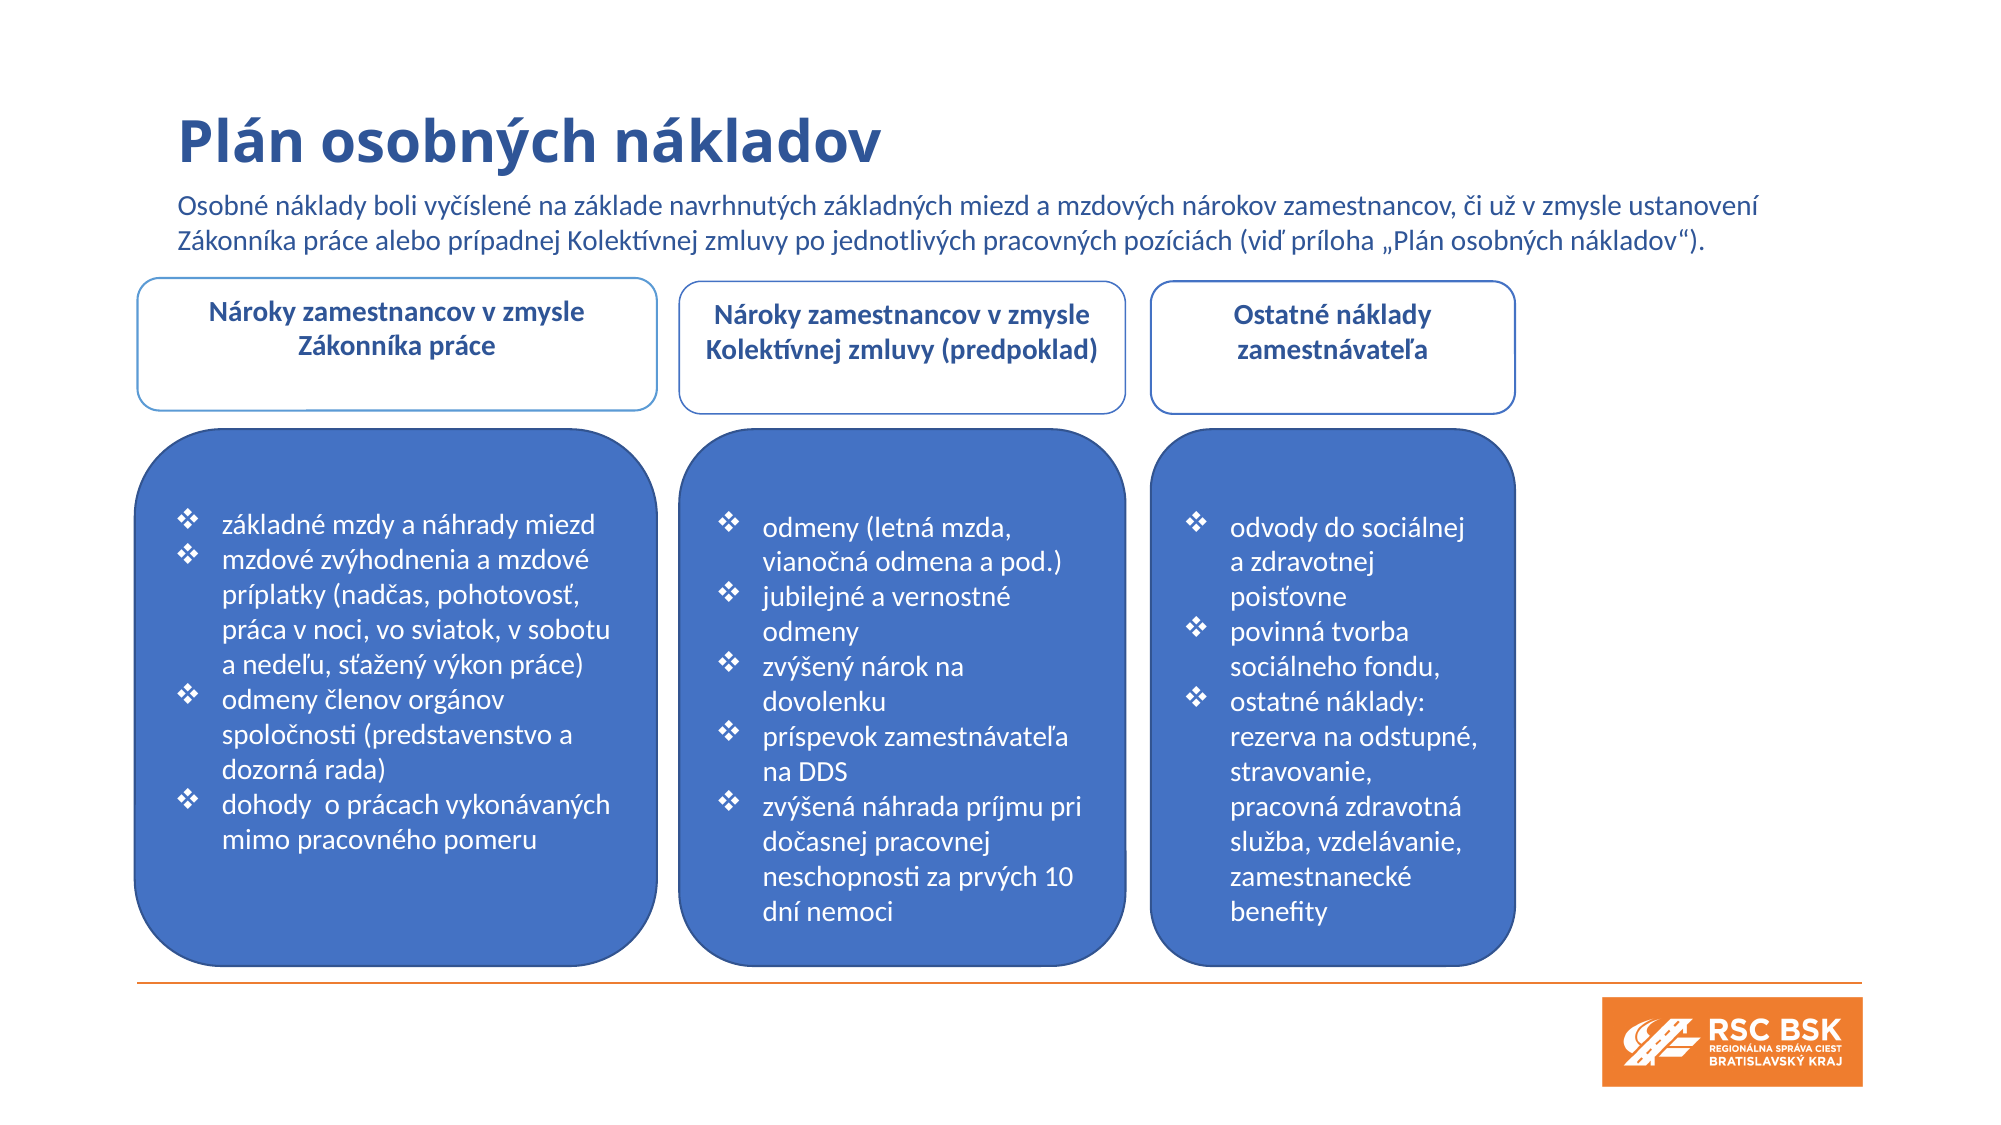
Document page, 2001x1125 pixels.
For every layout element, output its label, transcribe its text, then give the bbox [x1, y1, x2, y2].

text_box Nároky zamestnancov v zmysle Kolektívnej zmluvy (predpoklad) [679, 281, 1126, 414]
text_box Ostatné náklady zamestnávateľa [1149, 280, 1517, 415]
text_box odmeny (letná mzda, vianočná odmena a pod.) jubilejné a vernostné odmeny zvýšený nárok na dovolenku príspevok zamestnávateľa na DDS zvýšená náhrada príjmu pri dočasnej pracovnej neschopnosti za prvých 10 dní nemoci [678, 428, 1127, 968]
title Plán osobných nákladov [162, 59, 1888, 178]
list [1602, 997, 1863, 1087]
text_box odvody do sociálnej a zdravotnej poisťovne povinná tvorba sociálneho fondu, ostatné náklady: rezerva na odstupné, stravovanie, pracovná zdravotná služba, vzdelávanie, zamestnanecké benefity [1149, 428, 1517, 968]
text_box Osobné náklady boli vyčíslené na základe navrhnutých základných miezd a mzdových nárokov zamestnancov, či už v zmysle ustanovení Zákonníka práce alebo prípadnej Kolektívnej zmluvy po jednotlivých pracovných pozíciách (viď príloha „Plán osobných nákladov“). [162, 178, 1889, 264]
text_box základné mzdy a náhrady miezd mzdové zvýhodnenia a mzdové príplatky (nadčas, pohotovosť, práca v noci, vo sviatok, v sobotu a nedeľu, sťažený výkon práce) odmeny členov orgánov spoločnosti (predstavenstvo a dozorná rada) dohody o prácach vykonávaných mimo pracovného pomeru [133, 428, 658, 968]
text_box Nároky zamestnancov v zmysle Zákonníka práce [136, 276, 658, 412]
